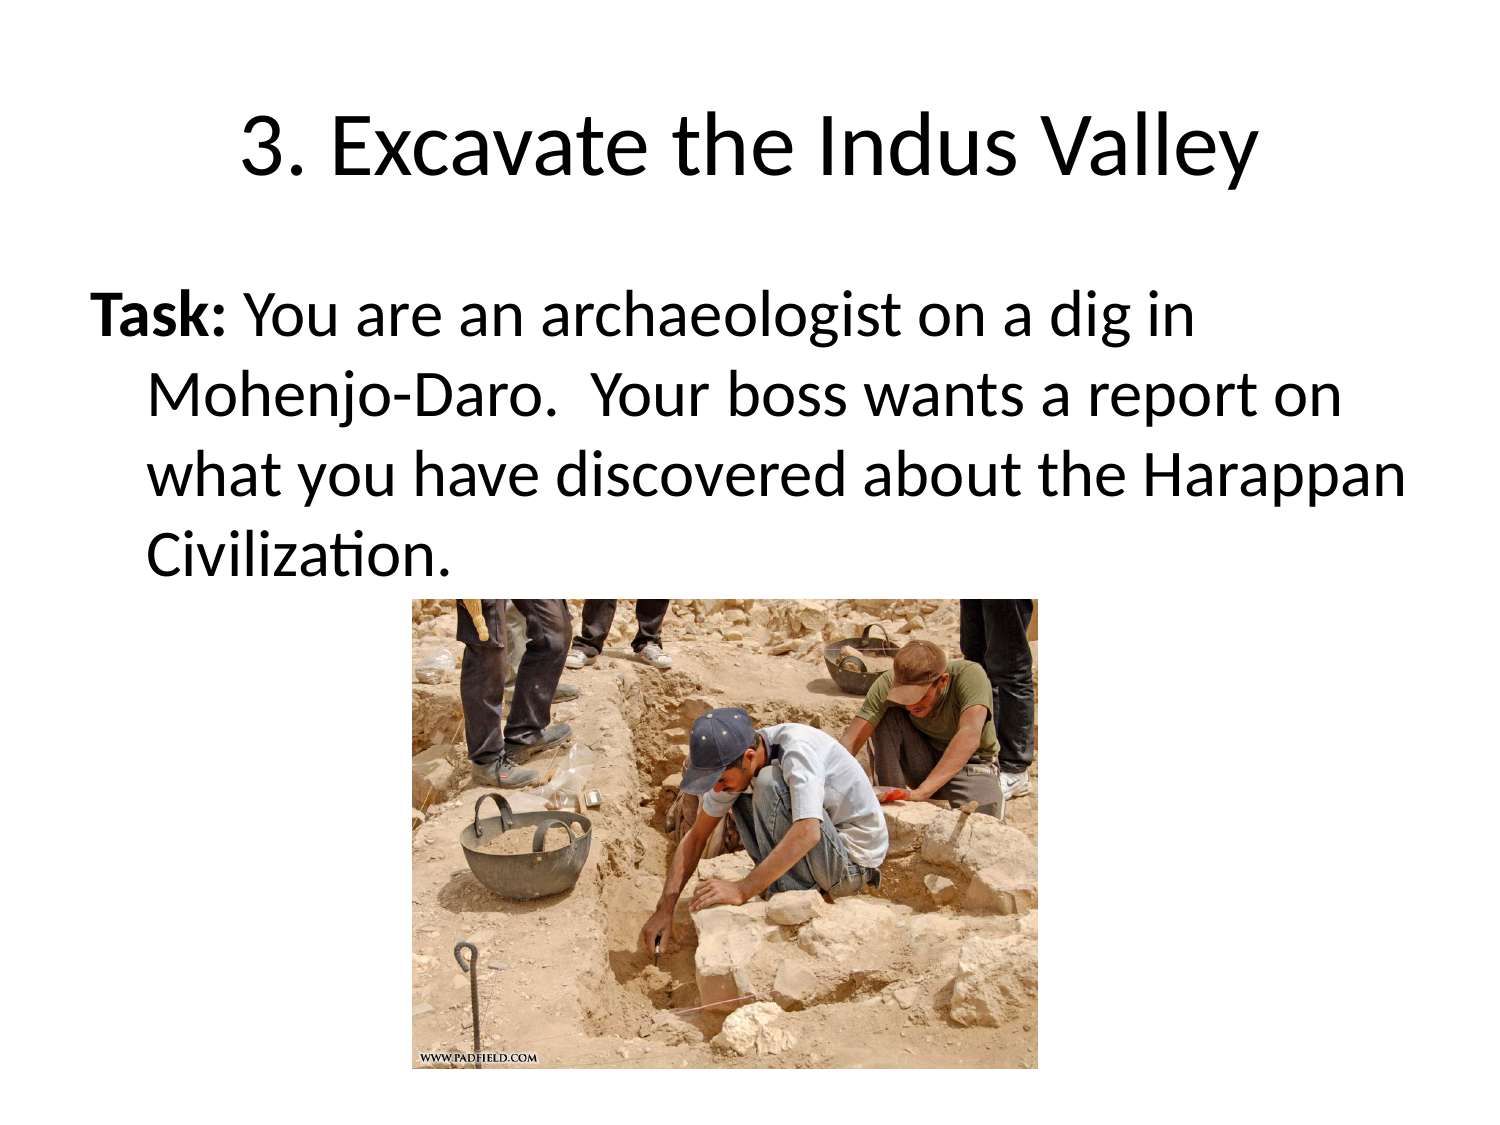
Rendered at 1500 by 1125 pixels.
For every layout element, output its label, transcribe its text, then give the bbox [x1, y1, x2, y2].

title 3. Excavate the Indus Valley [75, 45, 1425, 233]
picture [412, 599, 1038, 1069]
list Task: You are an archaeologist on a dig in Mohenjo-Daro. Your boss wants a report on what you have discovered about the Harappan Civilization. [75, 262, 1425, 1005]
